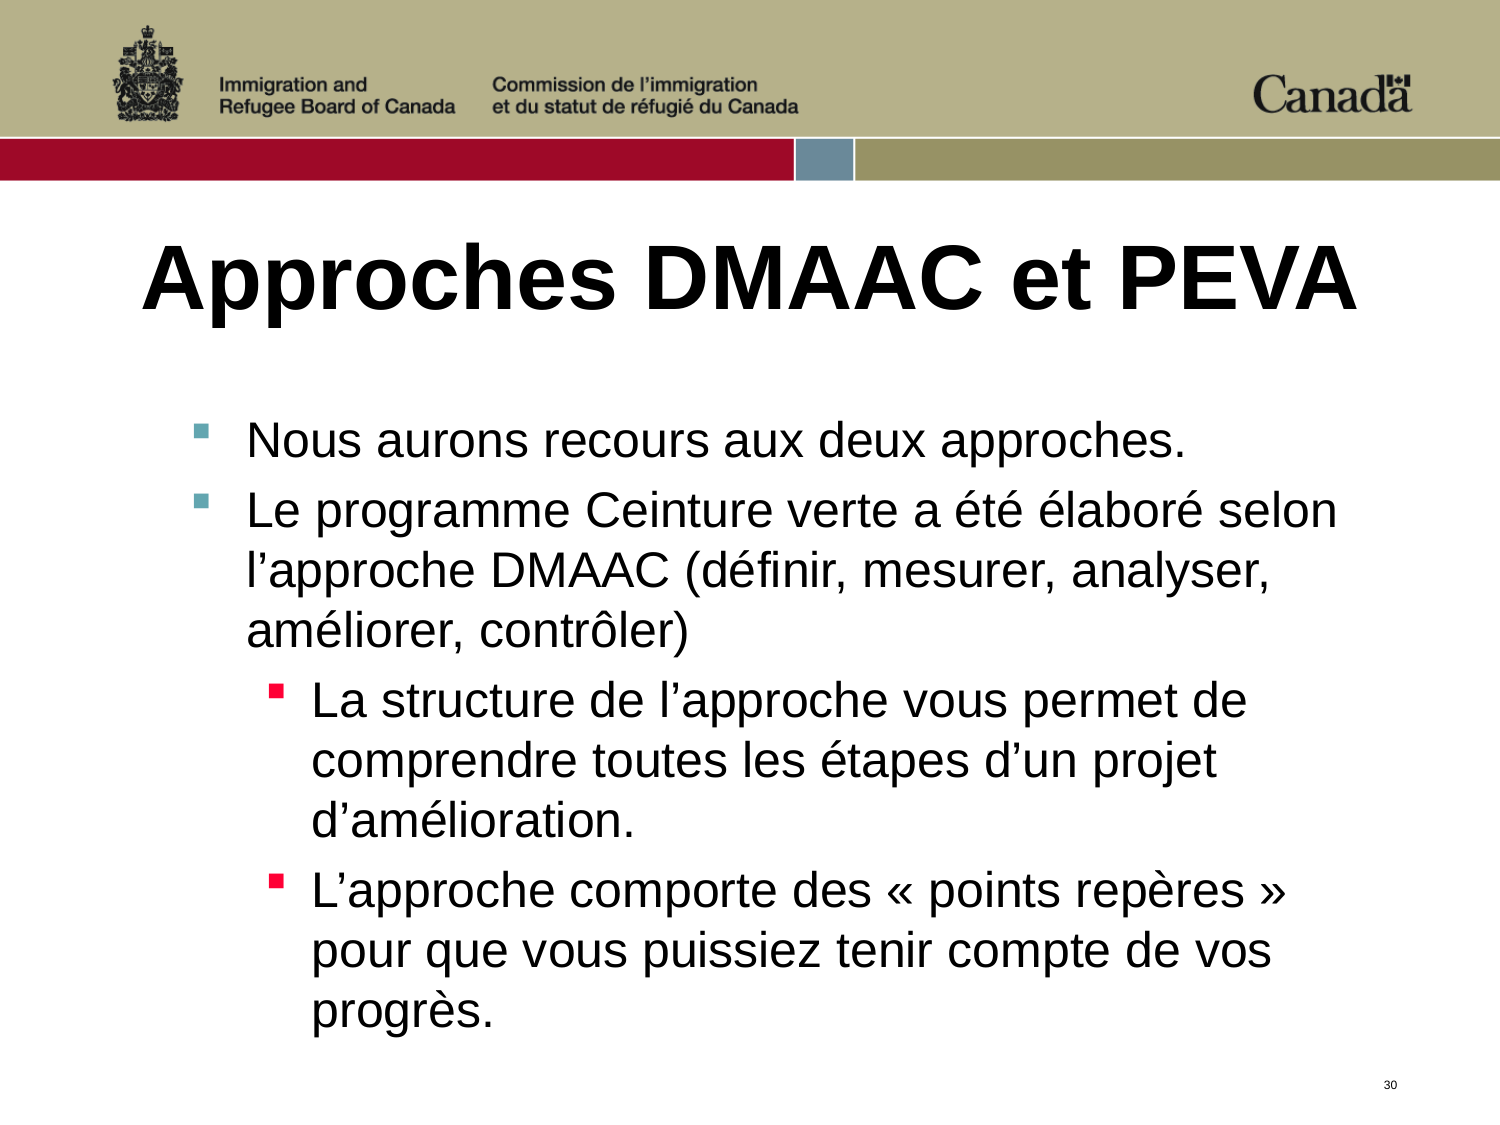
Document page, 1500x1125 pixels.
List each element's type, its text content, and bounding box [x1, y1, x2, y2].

title Approches DMAAC et PEVA [125, 237, 1438, 425]
slide_number 30 [1100, 1025, 1413, 1100]
picture [0, 0, 1500, 1125]
list Nous aurons recours aux deux approches. Le programme Ceinture verte a été élaboré selon l’approche DMAAC (définir, mesurer, analyser, améliorer, contrôler) La structure de l’approche vous permet de comprendre toutes les étapes d’un projet d’amélioration. L’approche comporte des « points repères » pour que vous puissiez tenir compte de vos progrès. [174, 399, 1388, 938]
